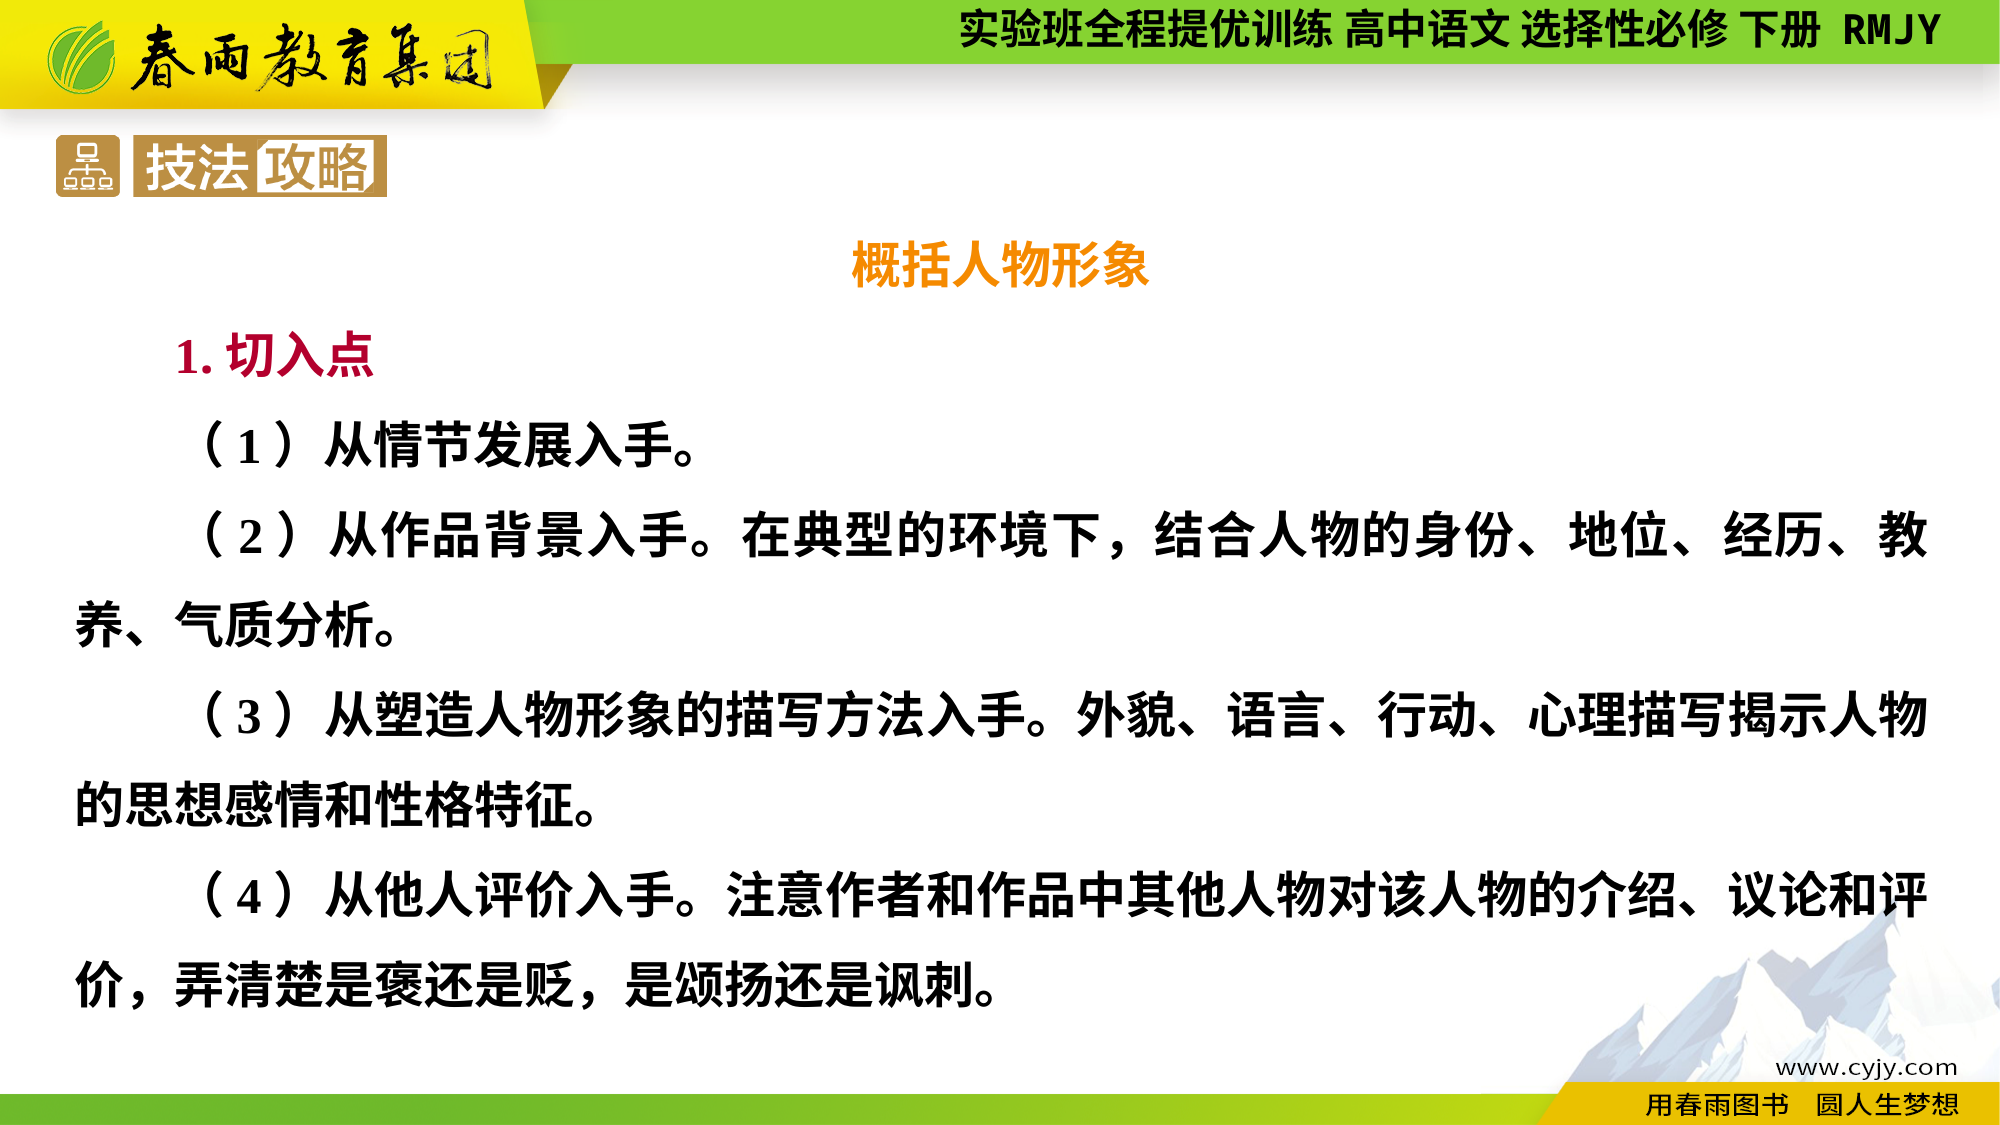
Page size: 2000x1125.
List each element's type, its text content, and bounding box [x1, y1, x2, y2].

picture [0, 0, 2000, 1125]
list 概括人物形象 1.切入点 （1）从情节发展入手。 （2）从作品背景入手。在典型的环境下，结合人物的身份、地位、经历、教养、气质分析。 （3）从塑造人物形象的描写方法入手。外貌、语言、行动、心理描写揭示人物的思想感情和性格特征。 （4）从他人评价入手。注意作者和作品中其他人物对该人物的介绍、议论和评价，弄清楚是褒还是贬，是颂扬还是讽刺。 [59, 196, 1944, 1030]
